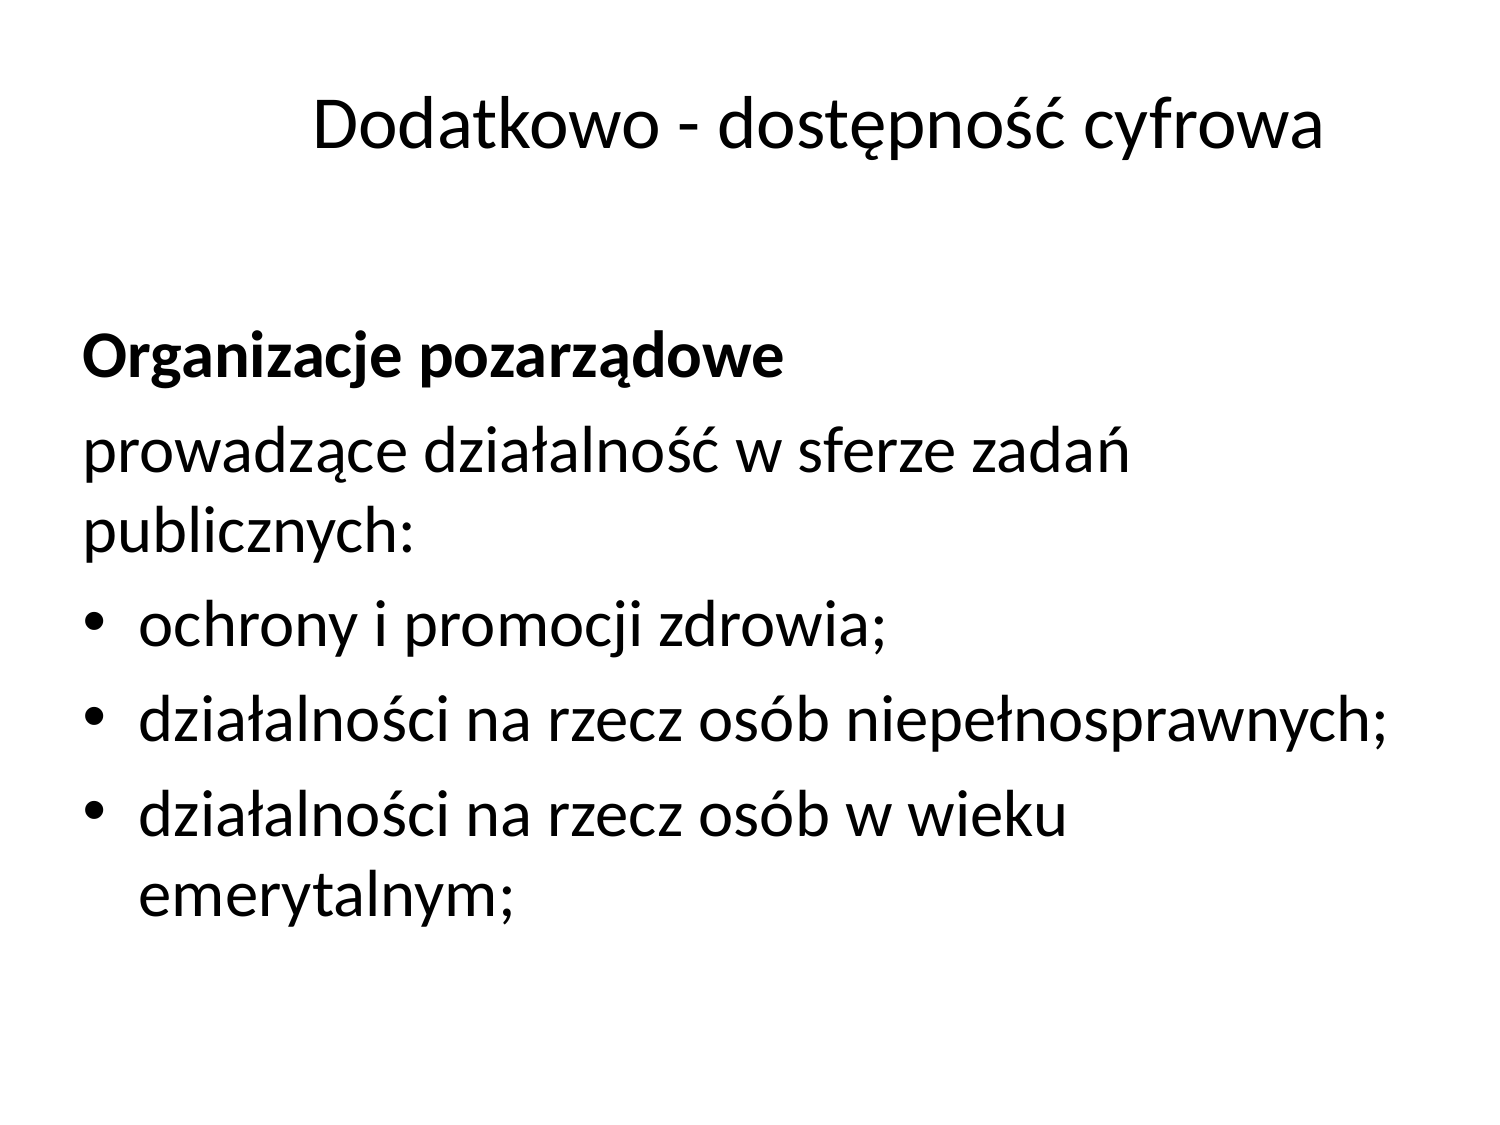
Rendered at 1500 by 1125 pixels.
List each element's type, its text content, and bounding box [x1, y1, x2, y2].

title Dodatkowo - dostępność cyfrowa [303, 52, 1500, 185]
list Organizacje pozarządowe prowadzące działalność w sferze zadań publicznych: ochrony i promocji zdrowia; działalności na rzecz osób niepełnosprawnych; działalności na rzecz osób w wieku emerytalnym; [74, 302, 1426, 1111]
